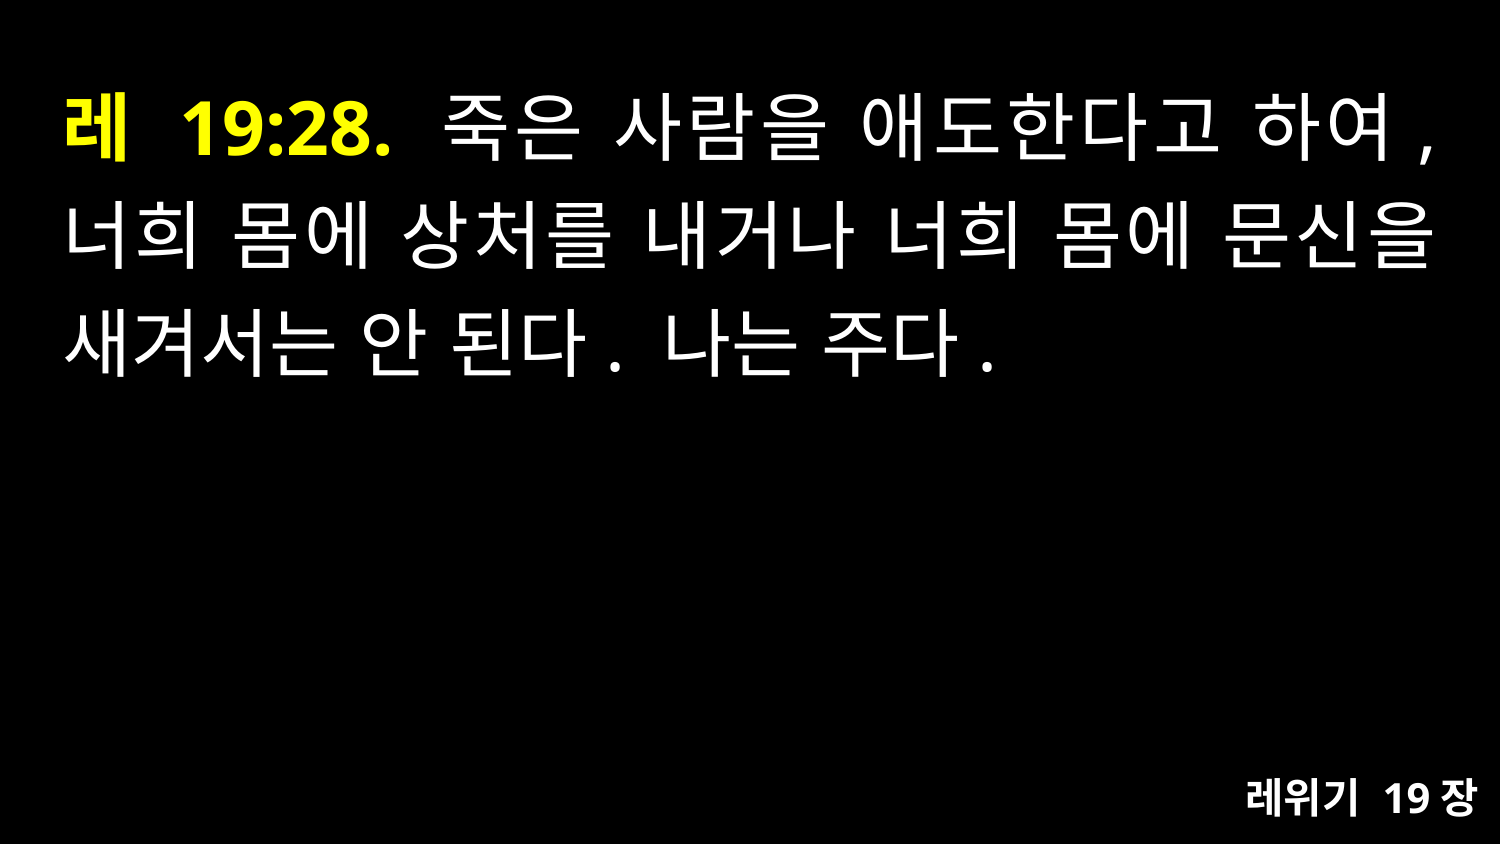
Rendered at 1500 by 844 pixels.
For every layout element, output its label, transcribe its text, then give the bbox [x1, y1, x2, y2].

subtitle 레위기 19장 [916, 770, 1500, 844]
title 레 19:28. 죽은 사람을 애도한다고 하여, 너희 몸에 상처를 내거나 너희 몸에 문신을 새겨서는 안 된다. 나는 주다. [0, 0, 1500, 844]
